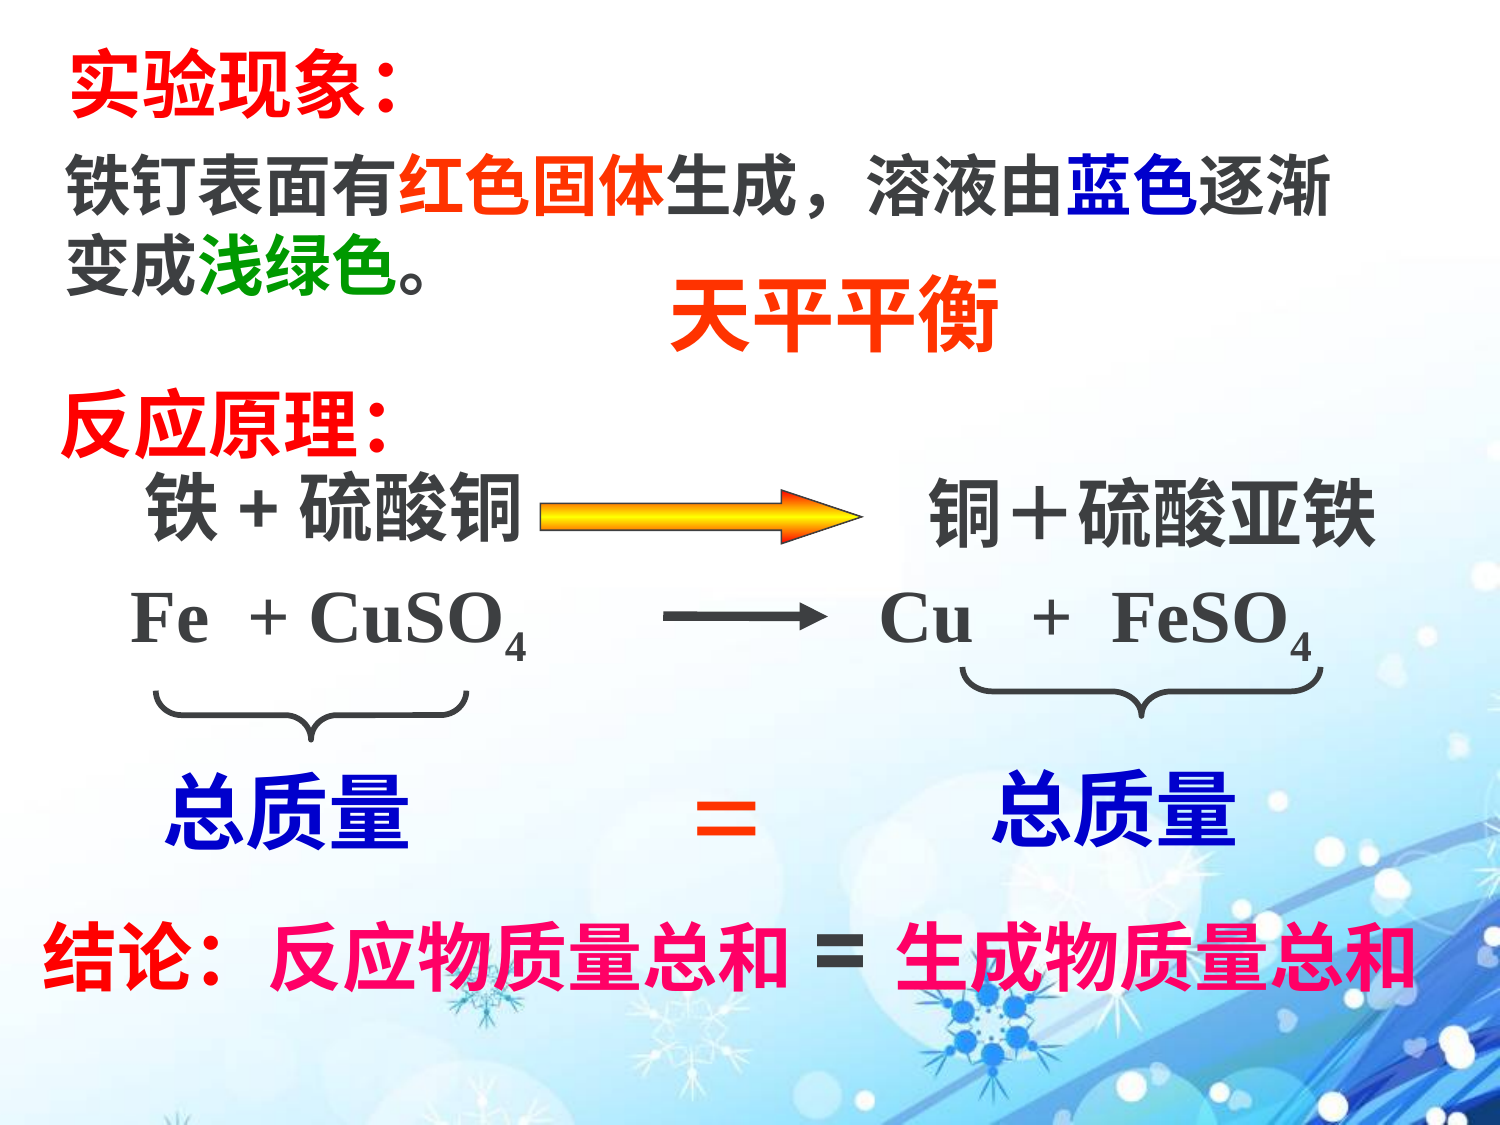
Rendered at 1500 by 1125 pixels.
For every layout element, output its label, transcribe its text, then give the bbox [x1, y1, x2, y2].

text_box 实验现象： [53, 30, 479, 136]
text_box 结论：反应物质量总和=生成物质量总和 [27, 879, 1500, 1033]
text_box [155, 690, 467, 740]
text_box 总质量 [974, 749, 1317, 865]
picture [0, 13, 1500, 1125]
text_box 天平平衡 [655, 255, 1014, 368]
text_box 铁钉表面有红色固体生成，溶液由蓝色逐渐变成浅绿色。 [49, 136, 1373, 312]
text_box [130, 454, 1444, 544]
text_box = [679, 728, 776, 892]
text_box 反应原理： [43, 371, 533, 490]
text_box 总质量 [147, 752, 491, 868]
text_box [964, 675, 1319, 716]
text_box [40, 560, 1471, 667]
